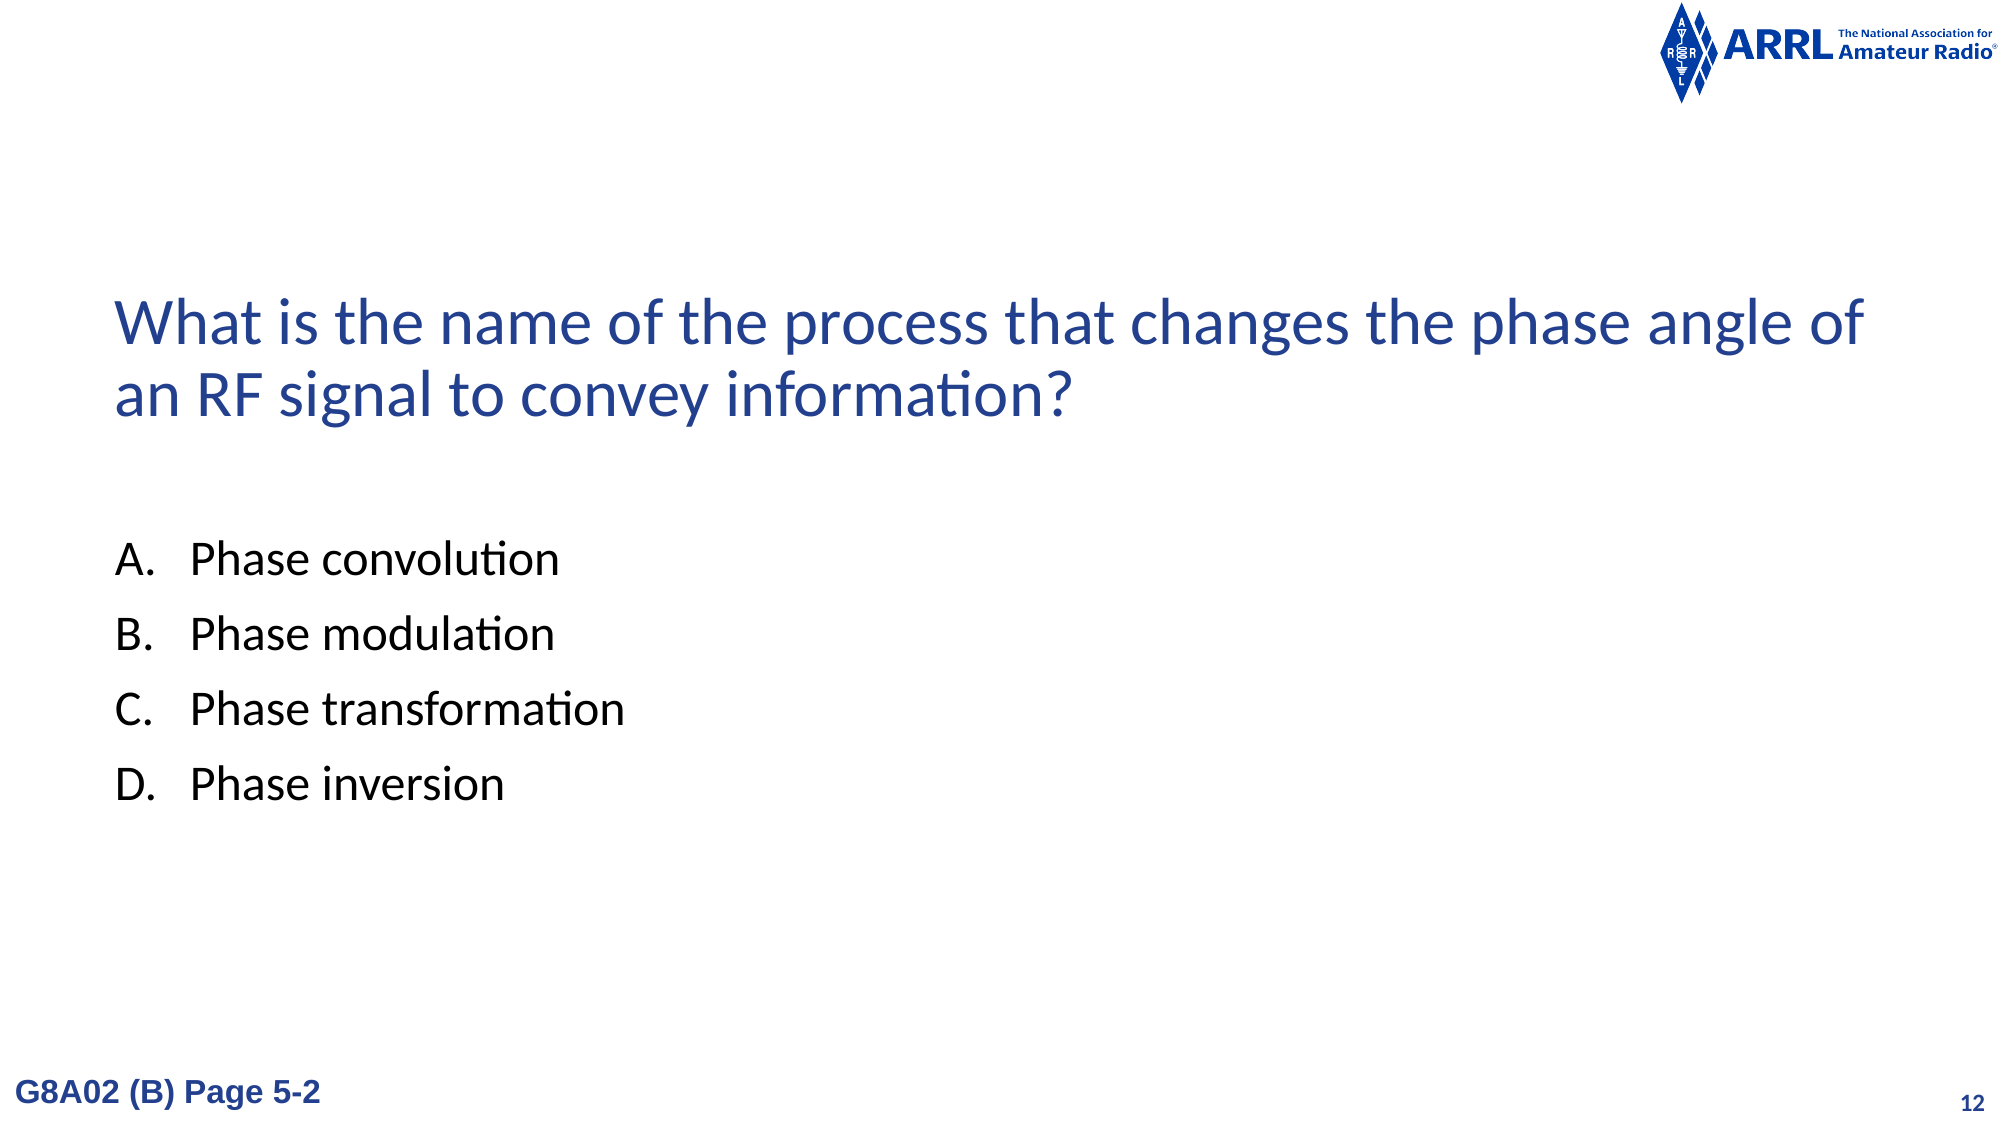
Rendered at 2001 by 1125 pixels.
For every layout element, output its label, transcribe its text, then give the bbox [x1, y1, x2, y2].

picture [1658, 0, 1999, 106]
text_box 12 [1899, 1079, 2000, 1125]
title What is the name of the process that changes the phase angle of an RF signal to convey information? [99, 249, 1900, 468]
text_box G8A02 (B) Page 5-2 [0, 1062, 1313, 1118]
list Phase convolution Phase modulation Phase transformation Phase inversion [99, 525, 1900, 1005]
